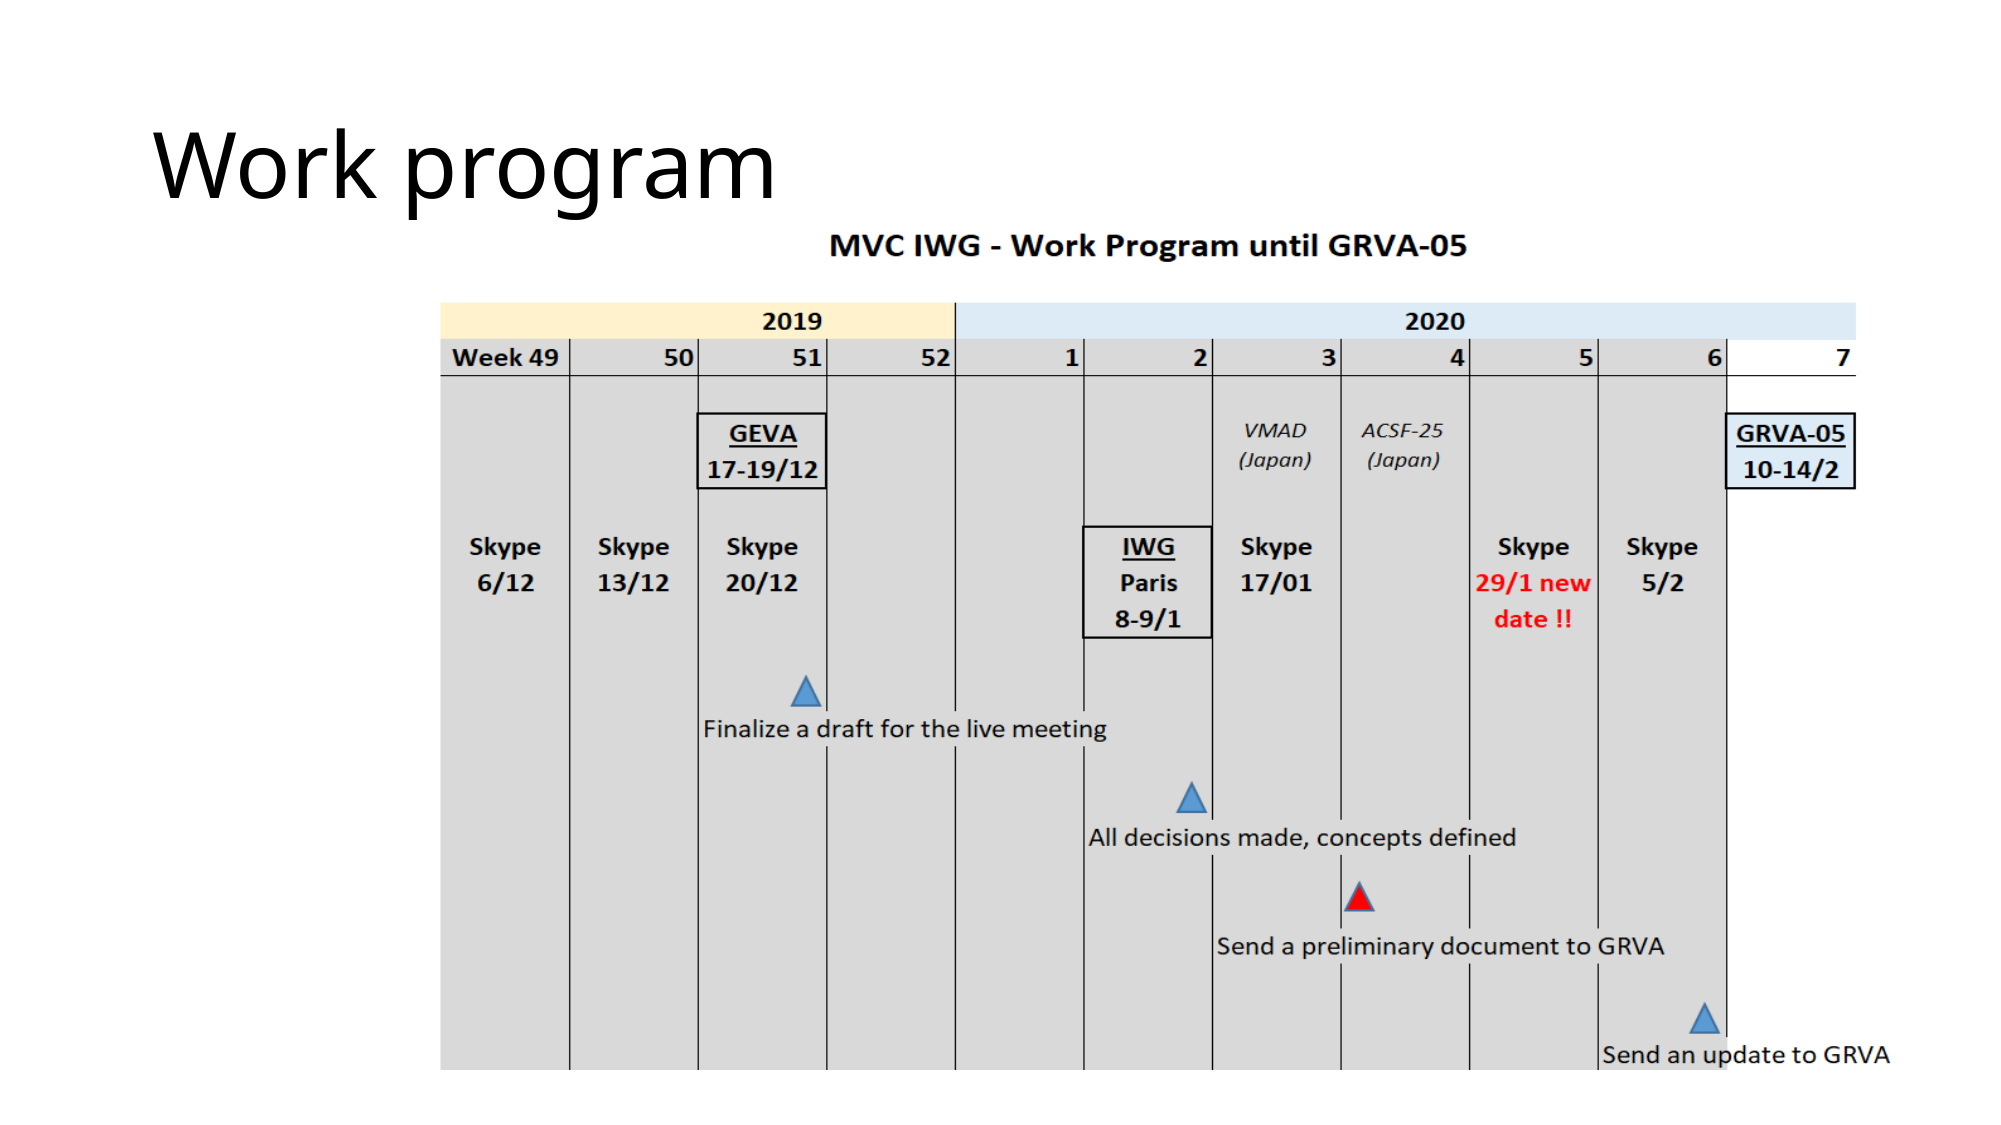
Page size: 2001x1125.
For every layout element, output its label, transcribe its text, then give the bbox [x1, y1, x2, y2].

title Work program [137, 59, 1863, 278]
picture [423, 228, 1938, 1070]
